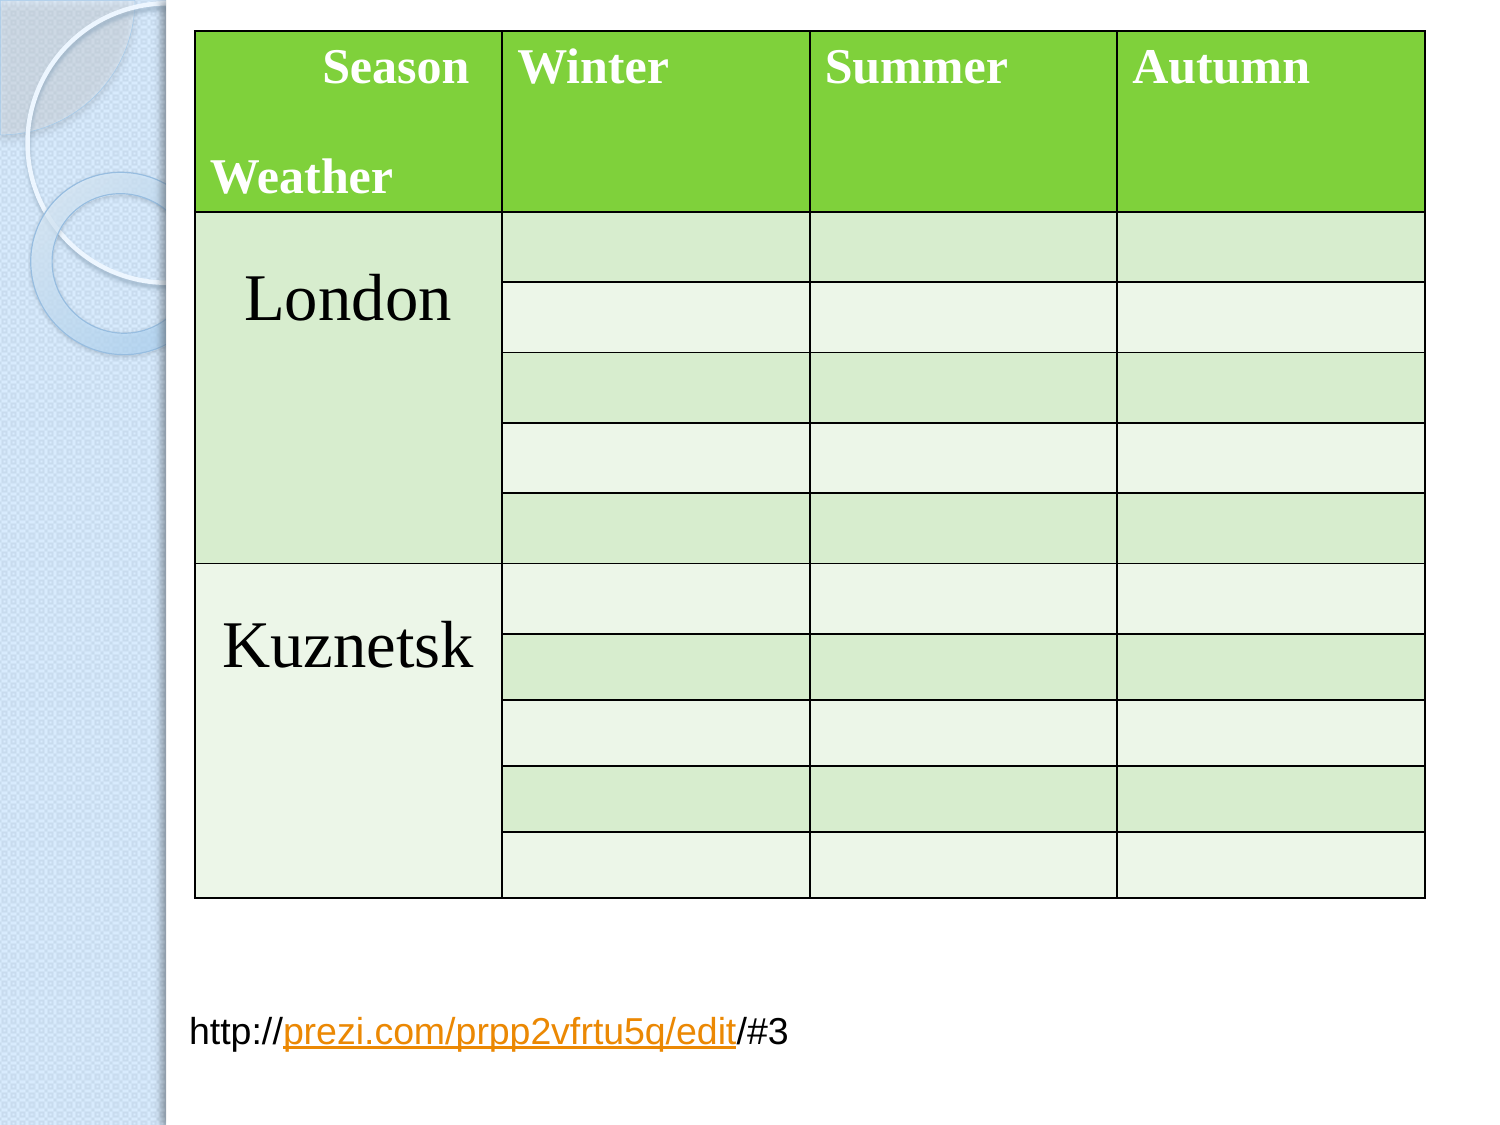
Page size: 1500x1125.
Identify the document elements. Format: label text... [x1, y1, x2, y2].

table_header Winter [503, 32, 809, 211]
table_cell [503, 424, 809, 492]
table_cell [1118, 833, 1424, 897]
table_header Season Weather [196, 32, 501, 211]
table_cell [811, 635, 1116, 699]
table_cell [1118, 424, 1424, 492]
table_cell [503, 564, 809, 633]
table_cell [811, 424, 1116, 492]
table_header Summer [811, 32, 1116, 211]
table_cell [1118, 353, 1424, 422]
table_cell [503, 833, 809, 897]
table_cell [1118, 701, 1424, 765]
table_cell [811, 494, 1116, 563]
table_cell [811, 833, 1116, 897]
table_cell [811, 353, 1116, 422]
table_cell [811, 701, 1116, 765]
table_cell [1118, 635, 1424, 699]
table_cell [503, 283, 809, 352]
table_cell [503, 213, 809, 281]
table_cell [503, 494, 809, 563]
table_cell Kuznetsk [196, 564, 501, 897]
table_cell [1118, 494, 1424, 563]
table_cell [811, 767, 1116, 831]
table_cell [503, 767, 809, 831]
table_cell [811, 213, 1116, 281]
table_cell [1118, 767, 1424, 831]
table_cell [1118, 283, 1424, 352]
table_cell London [196, 213, 501, 563]
text_box http://prezi.com/prpp2vfrtu5q/edit/#3 [174, 999, 804, 1060]
table_header Autumn [1118, 32, 1424, 211]
table_cell [1118, 564, 1424, 633]
table_cell [503, 701, 809, 765]
table_cell [1118, 213, 1424, 281]
table_cell [503, 353, 809, 422]
table_cell [811, 283, 1116, 352]
table_cell [811, 564, 1116, 633]
table_cell [503, 635, 809, 699]
